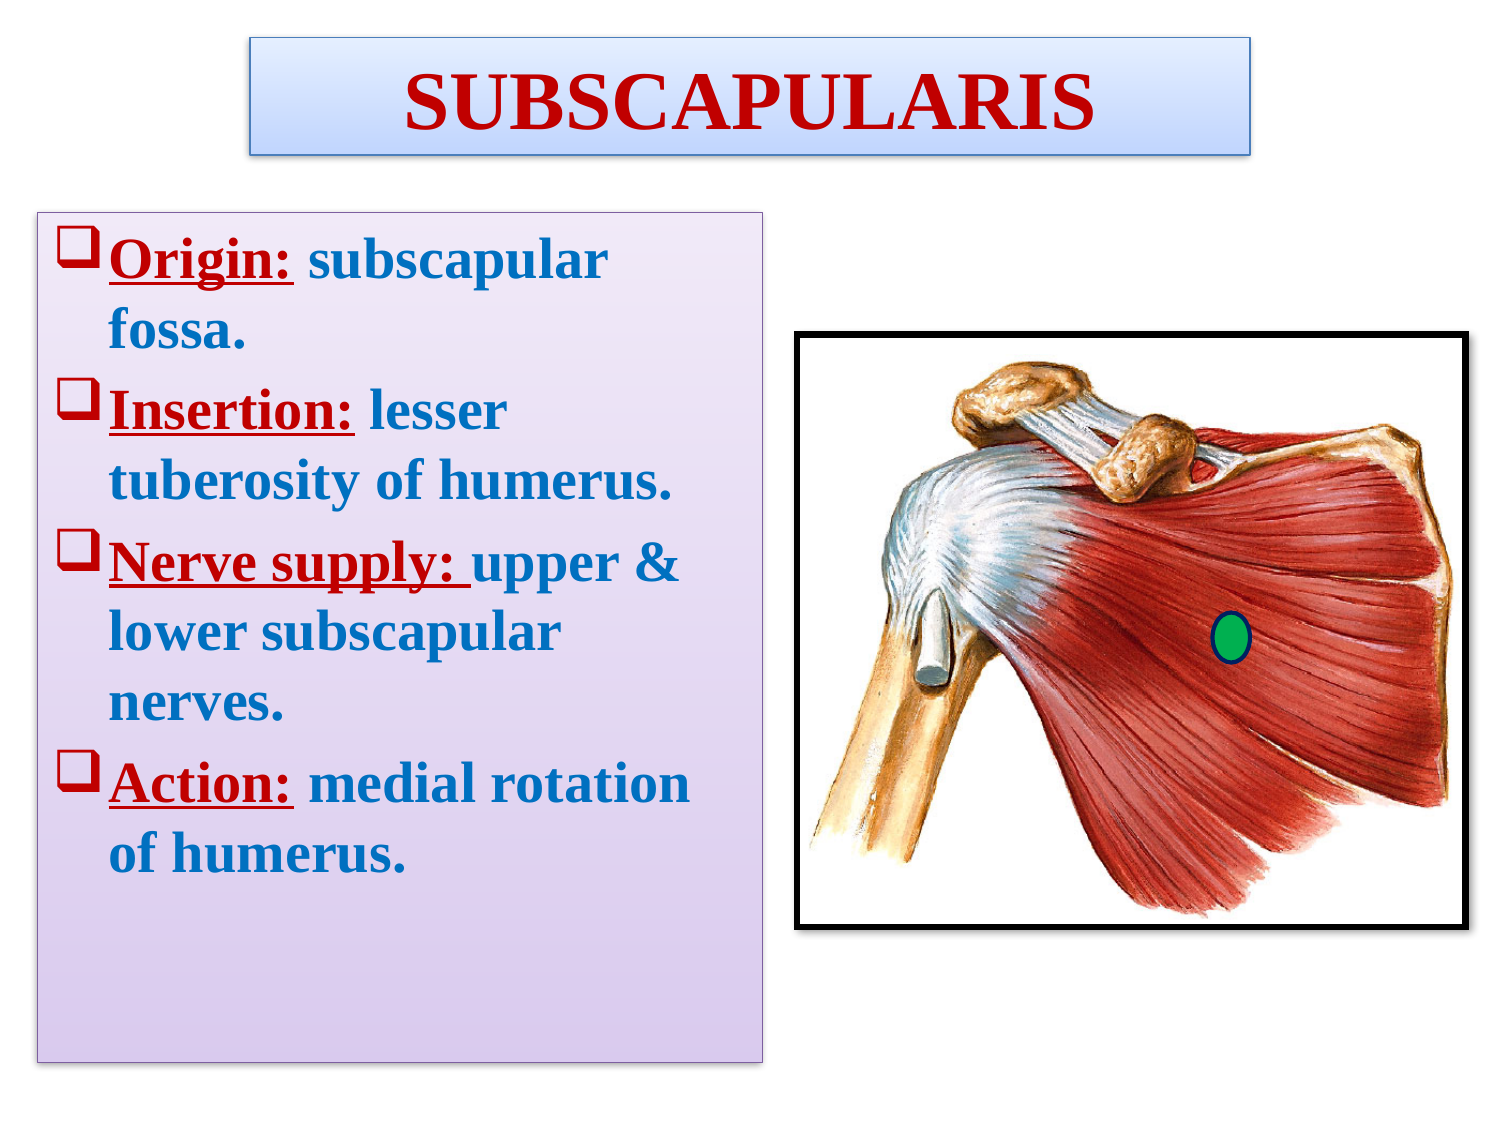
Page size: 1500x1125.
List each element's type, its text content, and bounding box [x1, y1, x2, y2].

title SUBSCAPULARIS [249, 37, 1251, 156]
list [799, 337, 1463, 925]
list Origin: subscapular fossa. Insertion: lesser tuberosity of humerus. Nerve supply: upper & lower subscapular nerves. Action: medial rotation of humerus. [37, 212, 763, 1063]
